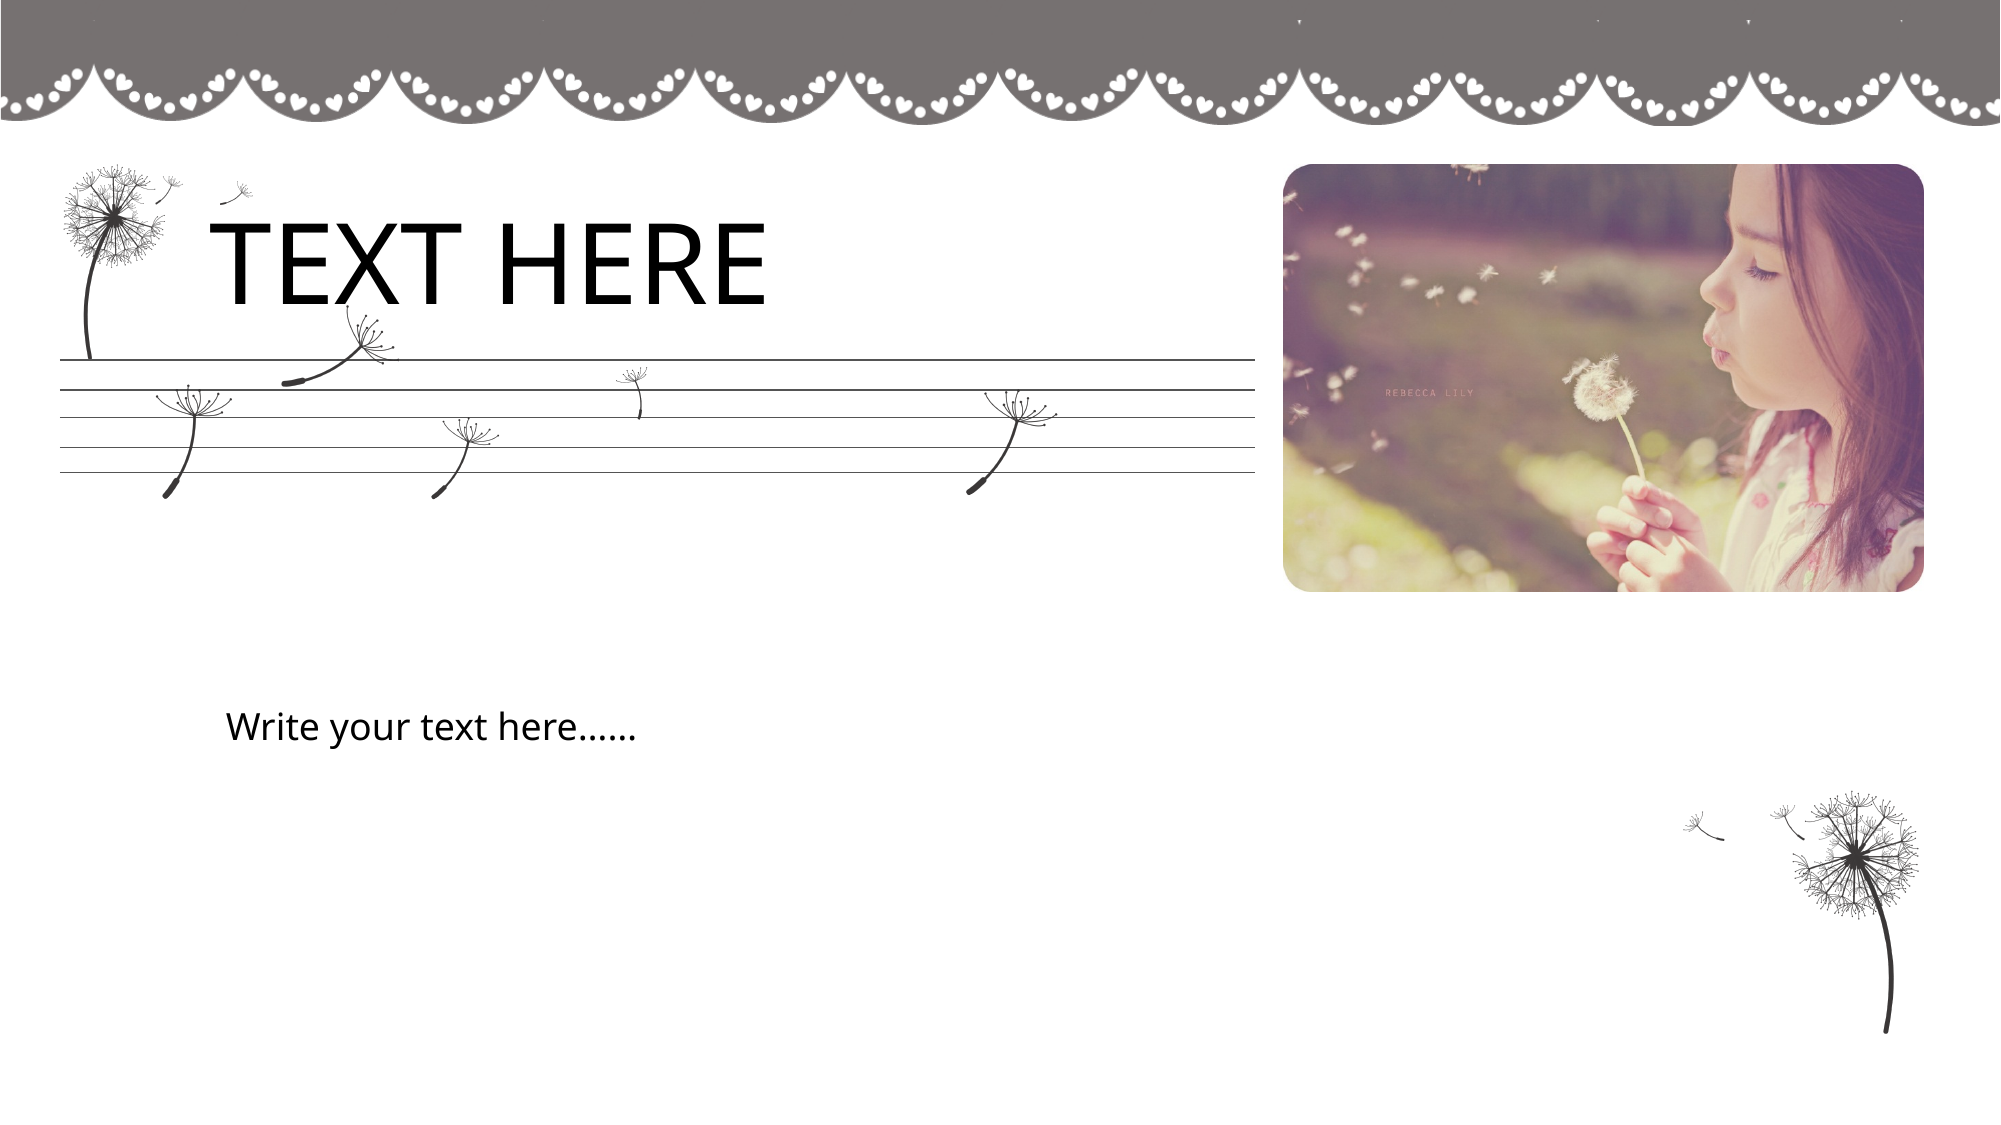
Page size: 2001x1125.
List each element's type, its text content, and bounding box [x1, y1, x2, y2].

picture [0, 0, 2000, 126]
picture [59, 164, 253, 359]
picture [402, 401, 510, 499]
picture [930, 368, 1071, 495]
text_box TEXT HERE [253, 184, 786, 335]
picture [111, 361, 252, 499]
picture [1683, 790, 1924, 1034]
picture [1283, 164, 1924, 592]
picture [282, 288, 400, 405]
picture [606, 361, 659, 417]
text_box Write your text here…… [211, 695, 653, 755]
